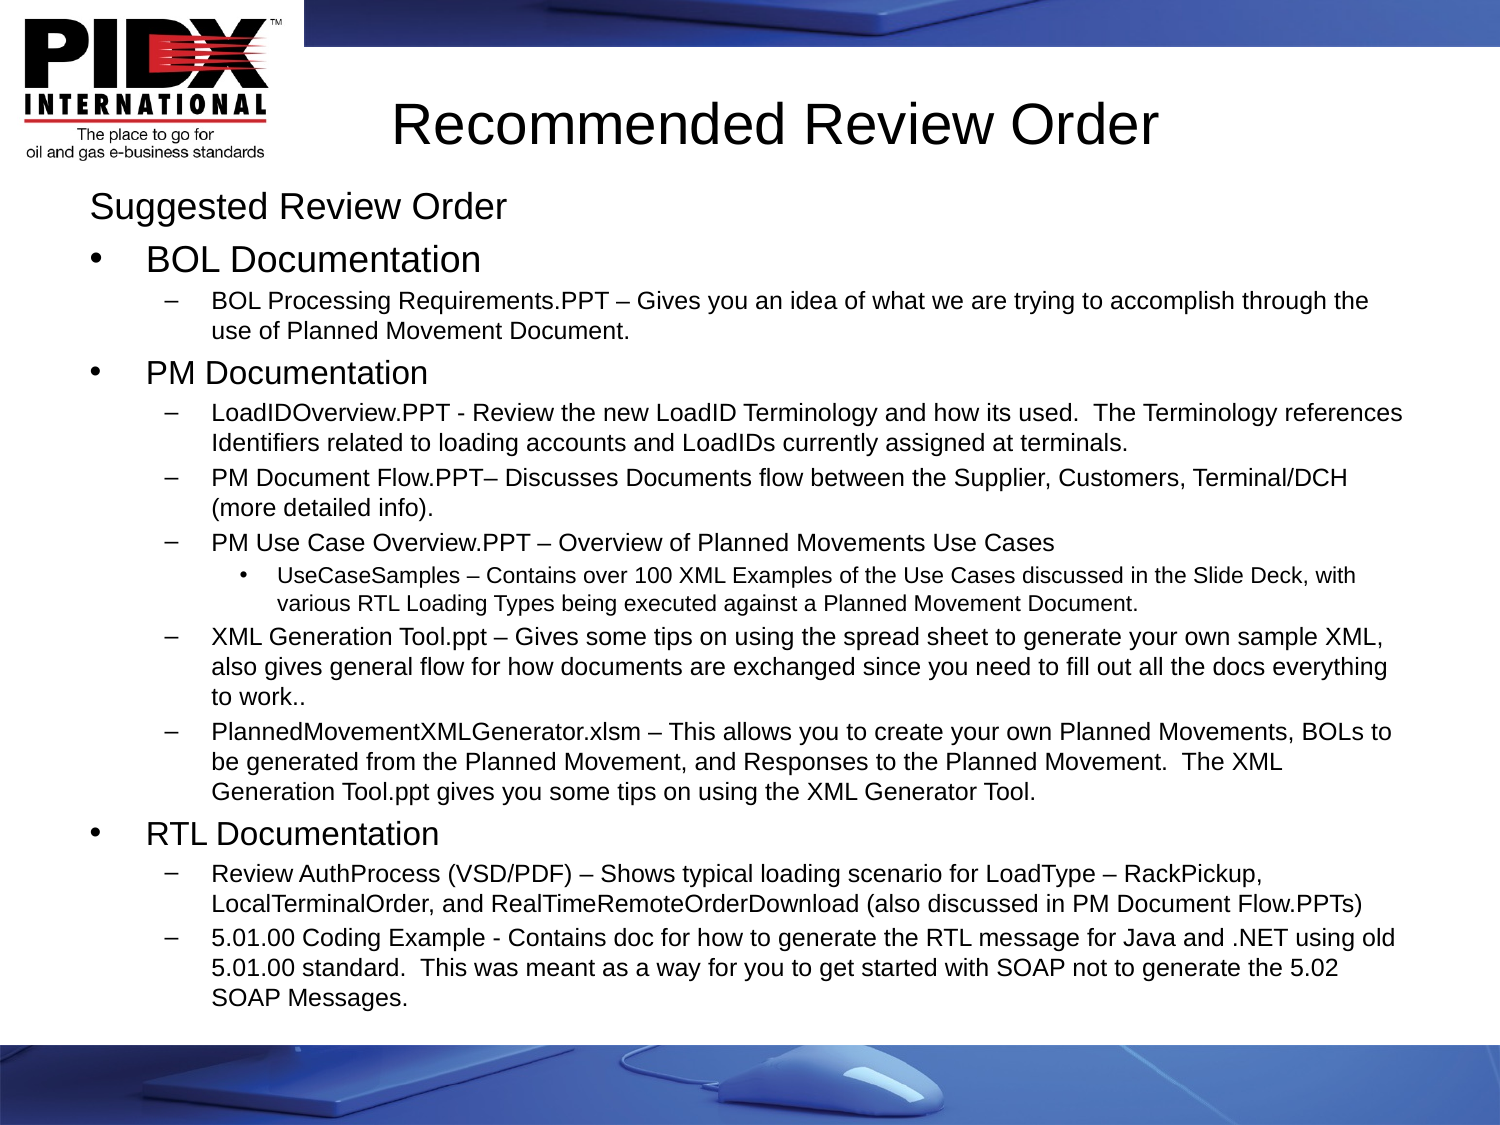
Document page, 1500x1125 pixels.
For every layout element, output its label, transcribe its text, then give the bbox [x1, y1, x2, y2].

list Suggested Review Order BOL Documentation BOL Processing Requirements.PPT – Gives you an idea of what we are trying to accomplish through the use of Planned Movement Document. PM Documentation LoadIDOverview.PPT - Review the new LoadID Terminology and how its used. The Terminology references Identifiers related to loading accounts and LoadIDs currently assigned at terminals. PM Document Flow.PPT– Discusses Documents flow between the Supplier, Customers, Terminal/DCH (more detailed info). PM Use Case Overview.PPT – Overview of Planned Movements Use Cases UseCaseSamples – Contains over 100 XML Examples of the Use Cases discussed in the Slide Deck, with various RTL Loading Types being executed against a Planned Movement Document. XML Generation Tool.ppt – Gives some tips on using the spread sheet to generate your own sample XML, also gives general flow for how documents are exchanged since you need to fill out all the docs everything to work.. PlannedMovementXMLGenerator.xlsm – This allows you to create your own Planned Movements, BOLs to be generated from the Planned Movement, and Responses to the Planned Movement. The XML Generation Tool.ppt gives you some tips on using the XML Generator Tool. RTL Documentation Review AuthProcess (VSD/PDF) – Shows typical loading scenario for LoadType – RackPickup, LocalTerminalOrder, and RealTimeRemoteOrderDownload (also discussed in PM Document Flow.PPTs) 5.01.00 Coding Example - Contains doc for how to generate the RTL message for Java and .NET using old 5.01.00 standard. This was meant as a way for you to get started with SOAP not to generate the 5.02 SOAP Messages. [74, 174, 1425, 1038]
title Recommended Review Order [289, 54, 1263, 188]
picture [304, 0, 1500, 47]
picture [17, 5, 290, 161]
picture [0, 1045, 1500, 1125]
